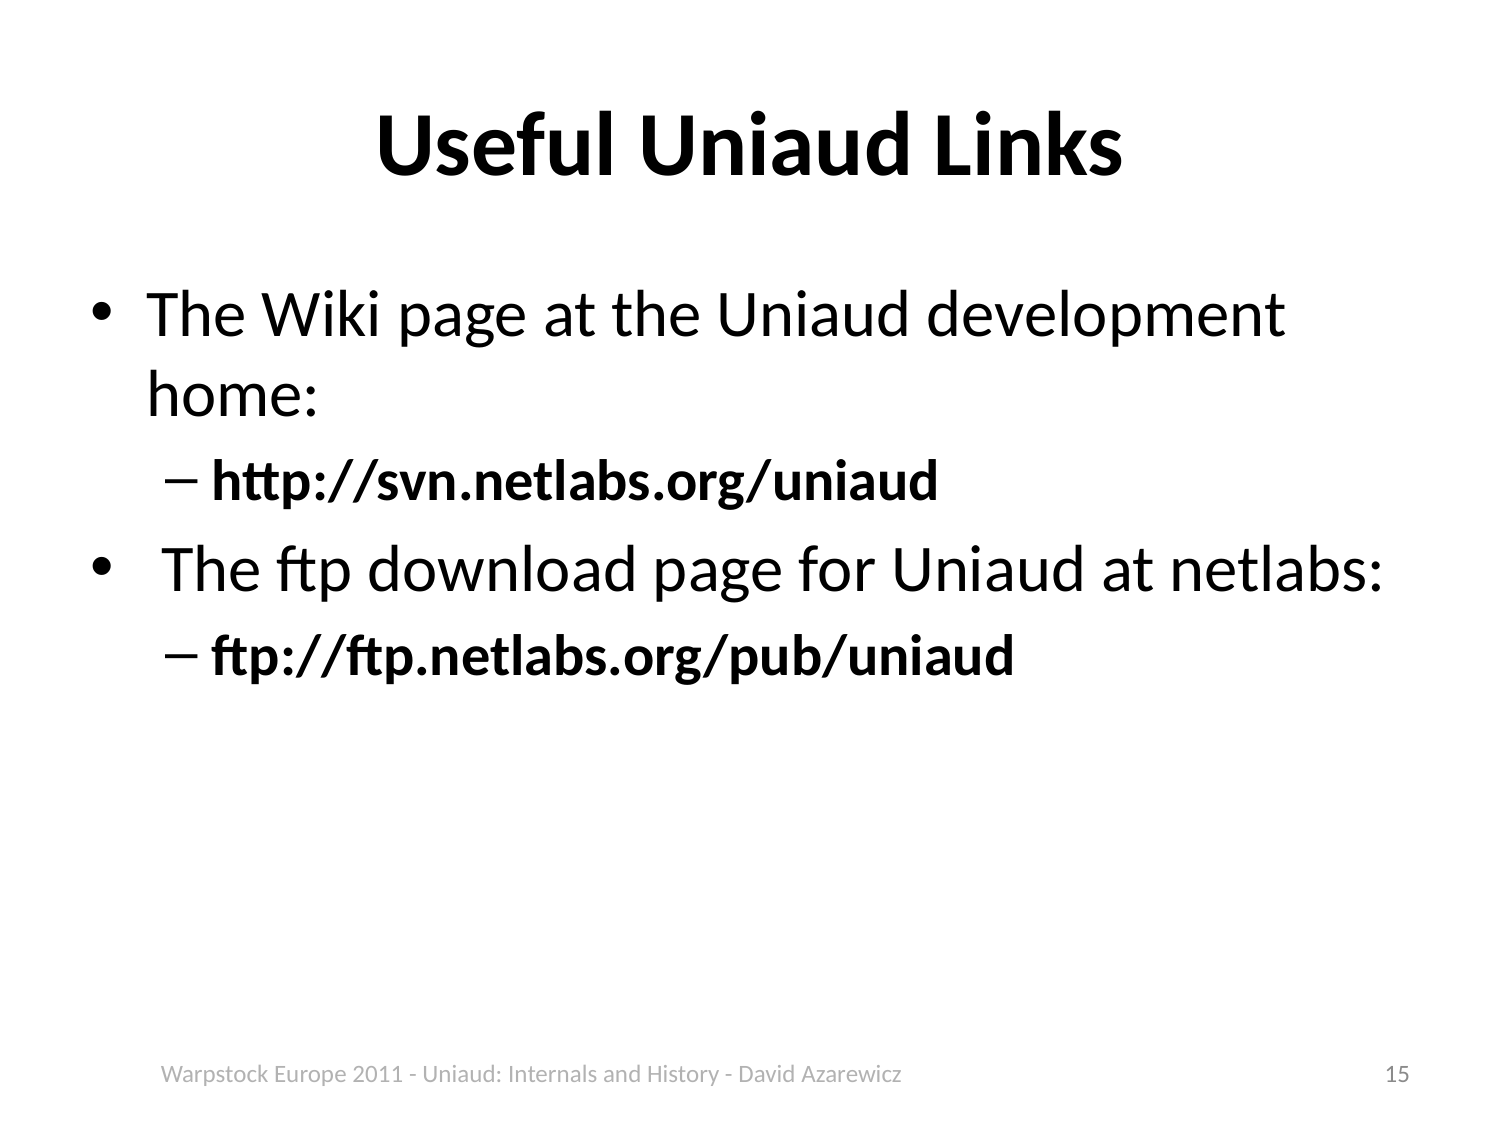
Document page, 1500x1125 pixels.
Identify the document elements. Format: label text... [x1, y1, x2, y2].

list The Wiki page at the Uniaud development home: http://svn.netlabs.org/uniaud The ftp download page for Uniaud at netlabs: ftp://ftp.netlabs.org/pub/uniaud [75, 262, 1425, 1005]
footer Warpstock Europe 2011 - Uniaud: Internals and History - David Azarewicz [76, 1042, 988, 1103]
title Useful Uniaud Links [75, 45, 1425, 233]
slide_number 15 [1074, 1042, 1425, 1103]
